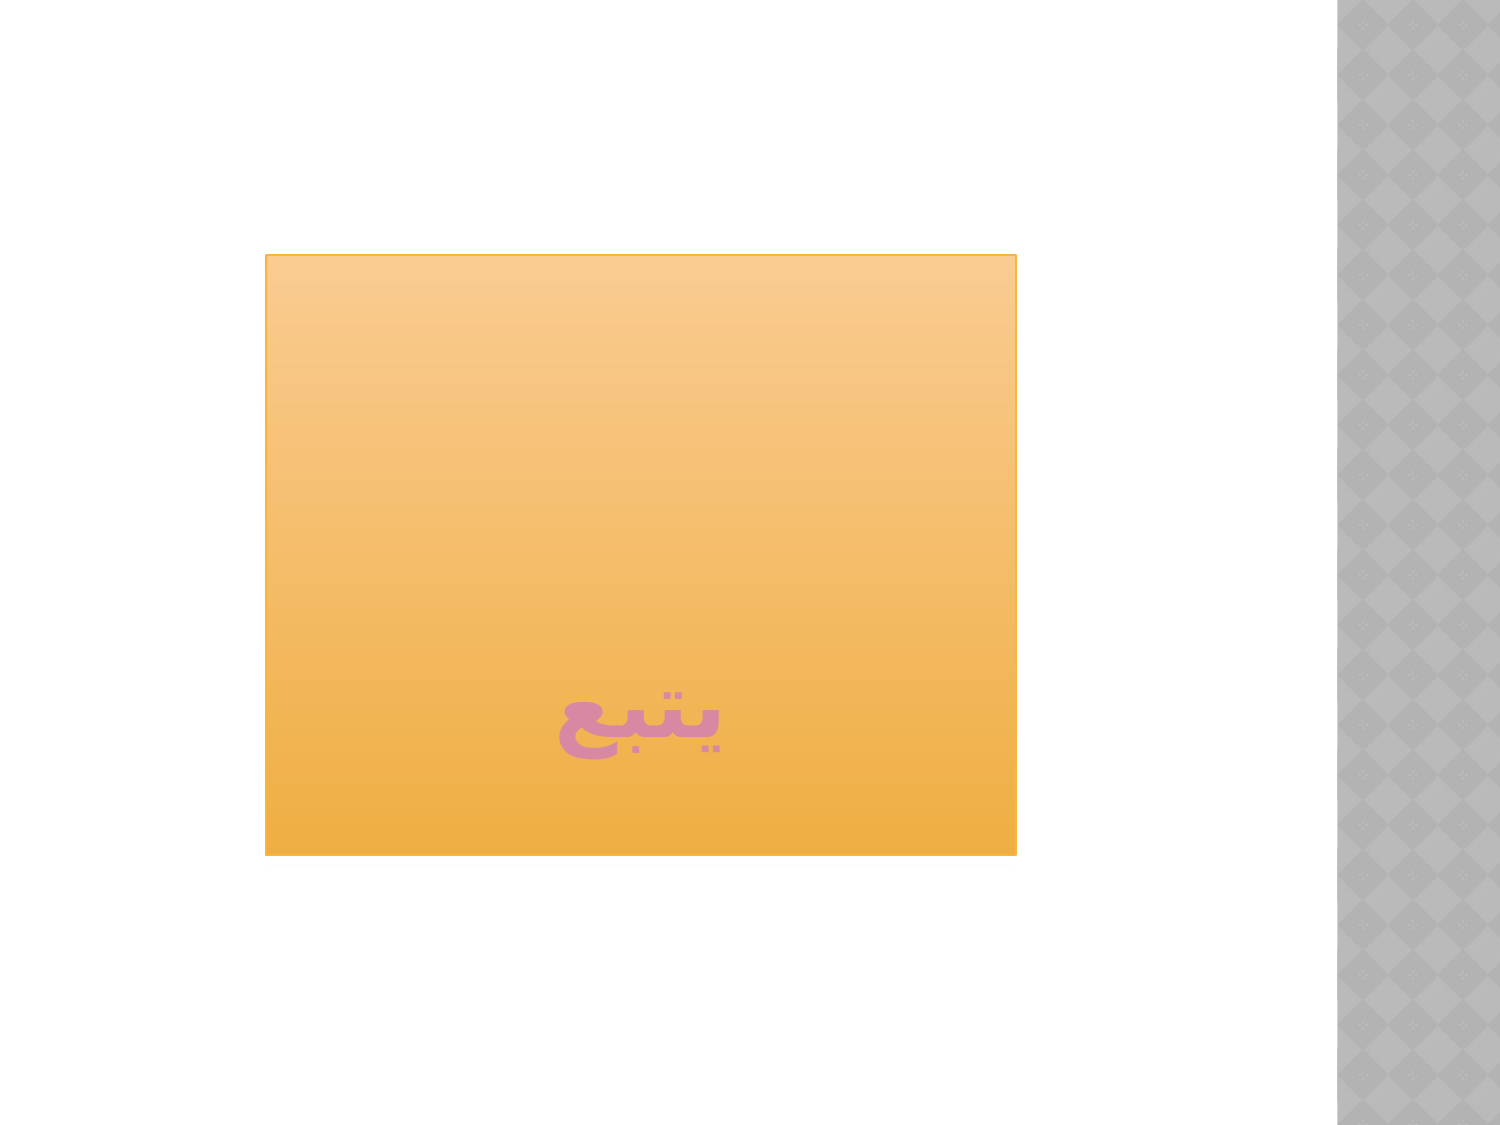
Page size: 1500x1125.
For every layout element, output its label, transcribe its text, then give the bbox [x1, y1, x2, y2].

title يتبع [265, 254, 1017, 856]
